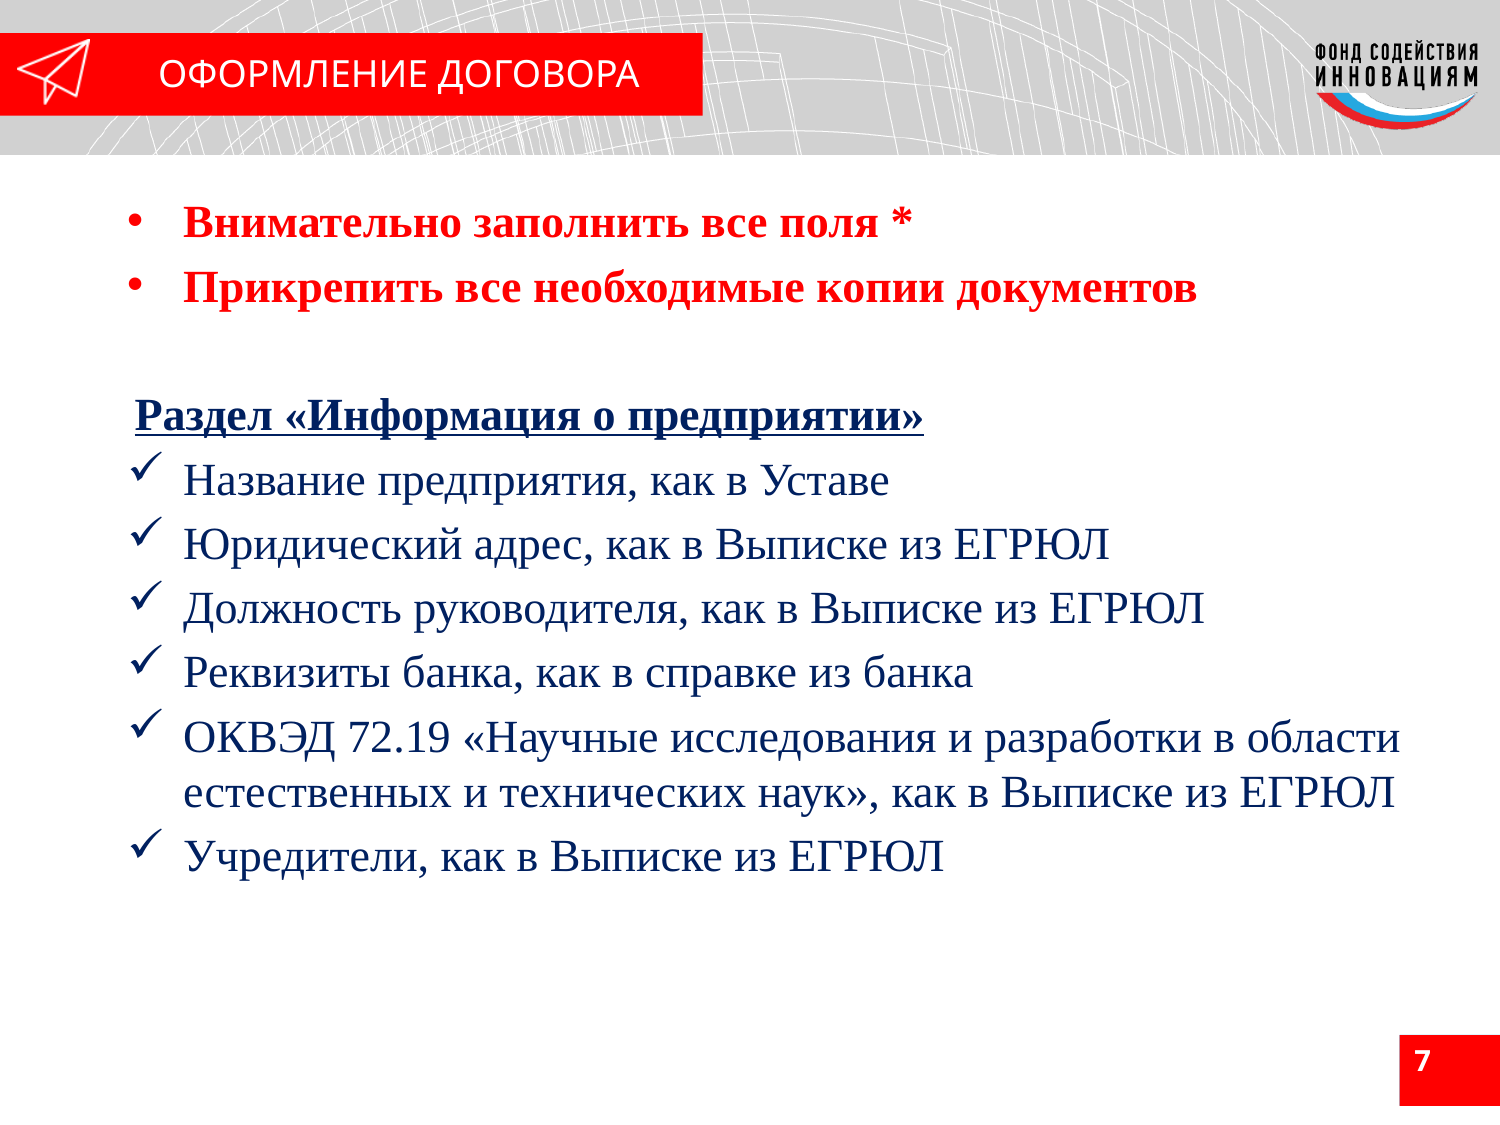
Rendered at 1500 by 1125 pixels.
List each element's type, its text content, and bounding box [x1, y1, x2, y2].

text_box ОФОРМЛЕНИЕ ДОГОВОРА [135, 42, 655, 103]
picture [17, 38, 90, 106]
slide_number 7 [1399, 1035, 1500, 1106]
text_box [0, 31, 705, 118]
list Внимательно заполнить все поля * Прикрепить все необходимые копии документов Раздел «Информация о предприятии» Название предприятия, как в Уставе Юридический адрес, как в Выписке из ЕГРЮЛ Должность руководителя, как в Выписке из ЕГРЮЛ Реквизиты банка, как в справке из банка ОКВЭД 72.19 «Научные исследования и разработки в области естественных и технических наук», как в Выписке из ЕГРЮЛ Учредители, как в Выписке из ЕГРЮЛ [112, 120, 1424, 941]
picture [0, 0, 1500, 155]
